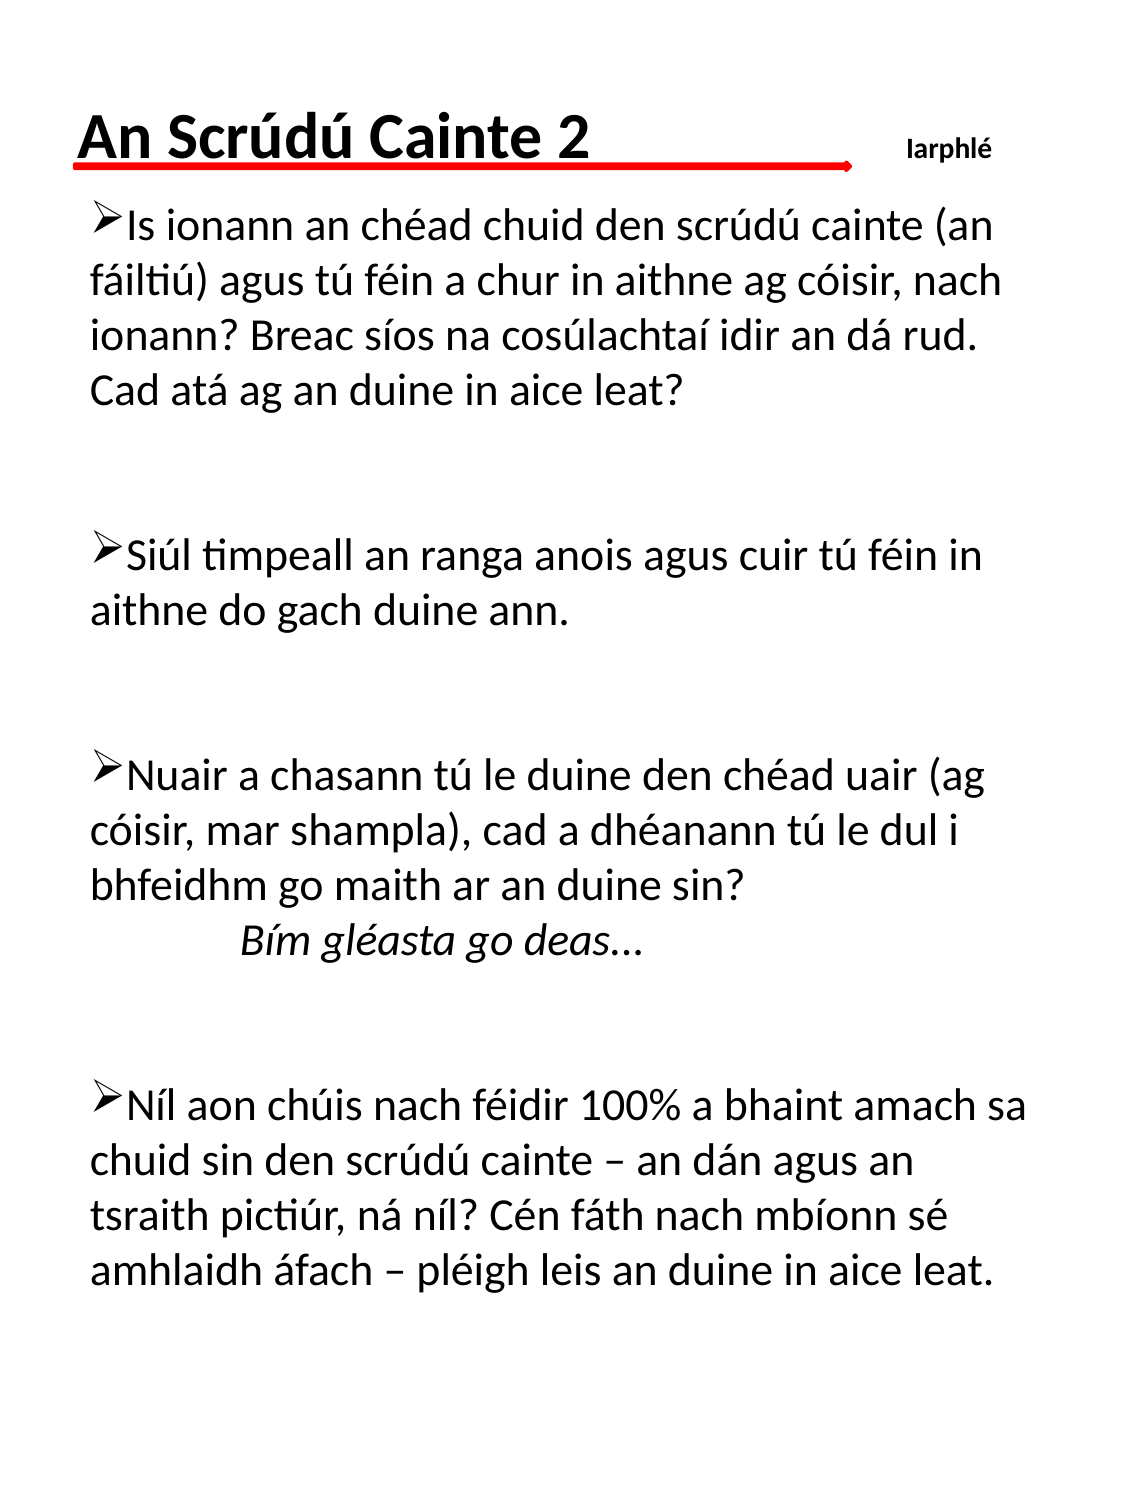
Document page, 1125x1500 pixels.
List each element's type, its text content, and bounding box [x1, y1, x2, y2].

text_box Is ionann an chéad chuid den scrúdú cainte (an fáiltiú) agus tú féin a chur in aithne ag cóisir, nach ionann? Breac síos na cosúlachtaí idir an dá rud. Cad atá ag an duine in aice leat? Siúl timpeall an ranga anois agus cuir tú féin in aithne do gach duine ann. Nuair a chasann tú le duine den chéad uair (ag cóisir, mar shampla), cad a dhéanann tú le dul i bhfeidhm go maith ar an duine sin? Bím gléasta go deas... Níl aon chúis nach féidir 100% a bhaint amach sa chuid sin den scrúdú cainte – an dán agus an tsraith pictiúr, ná níl? Cén fáth nach mbíonn sé amhlaidh áfach – pléigh leis an duine in aice leat. [74, 187, 1050, 1392]
text_box [72, 160, 853, 172]
text_box An Scrúdú Cainte 2 Iarphlé [62, 62, 1075, 203]
